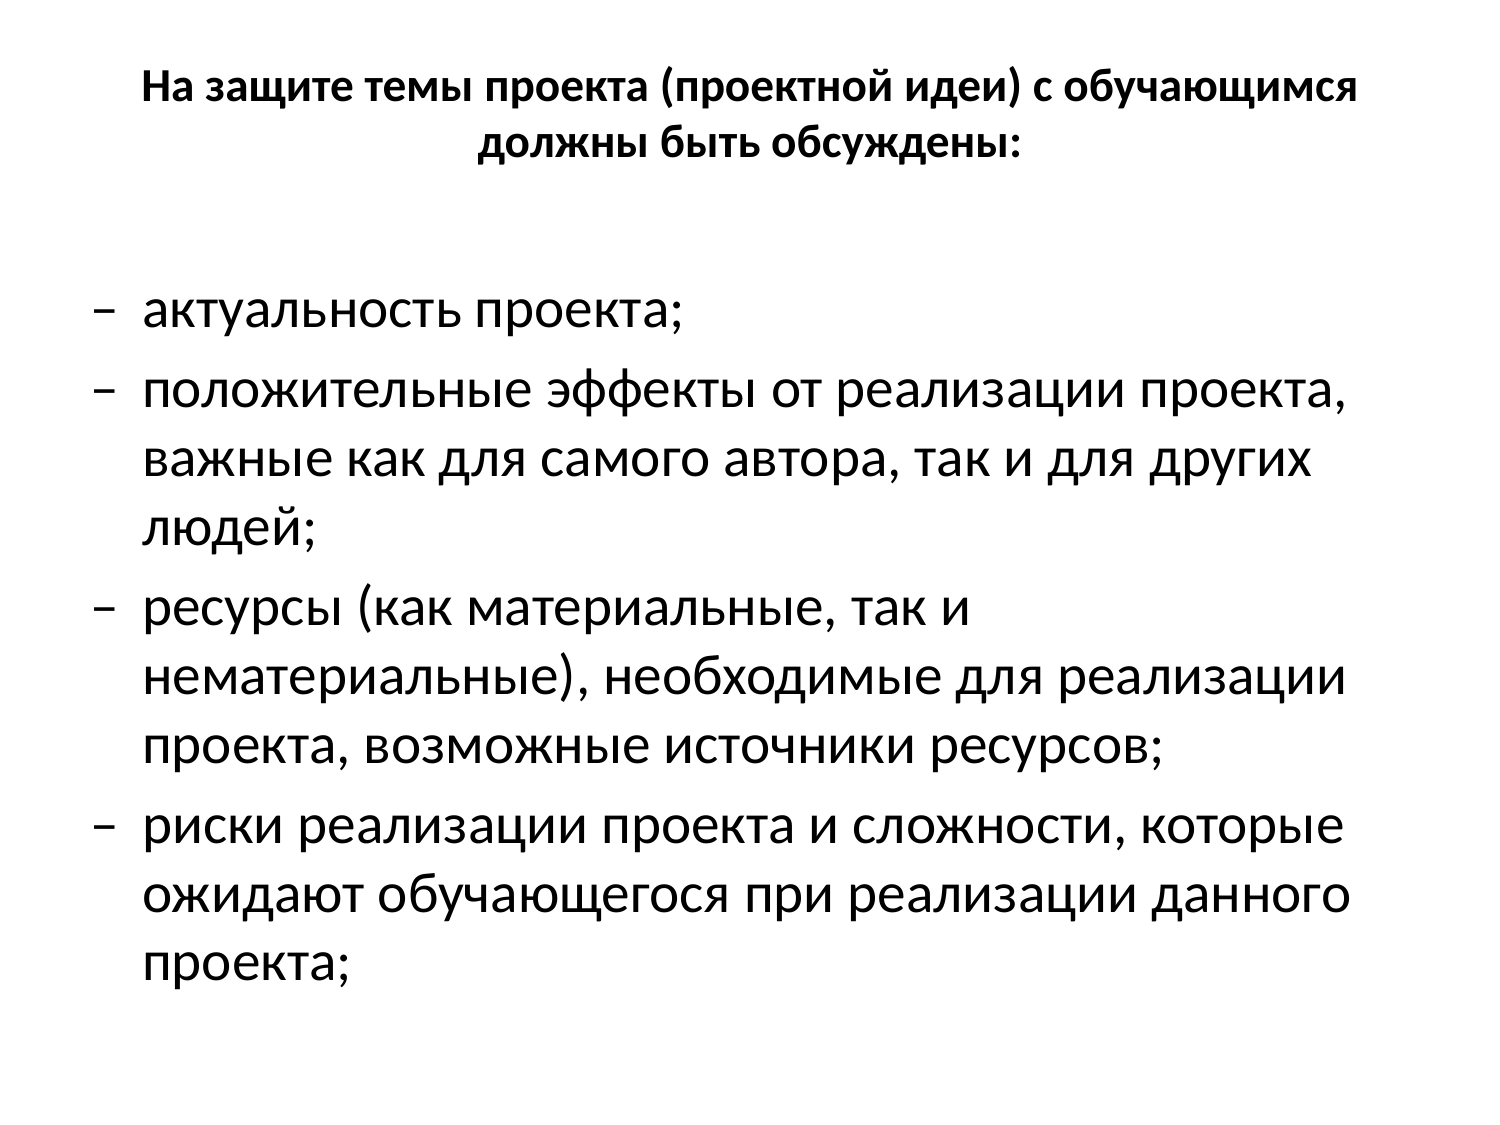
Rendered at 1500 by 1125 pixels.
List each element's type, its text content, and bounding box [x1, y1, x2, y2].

list – актуальность проекта; – положительные эффекты от реализации проекта, важные как для самого автора, так и для других людей; – ресурсы (как материальные, так и нематериальные), необходимые для реализации проекта, возможные источники ресурсов; – риски реализации проекта и сложности, которые ожидают обучающегося при реализации данного проекта; [75, 262, 1425, 1005]
title На защите темы проекта (проектной идеи) с обучающимся должны быть обсуждены: [75, 45, 1425, 233]
